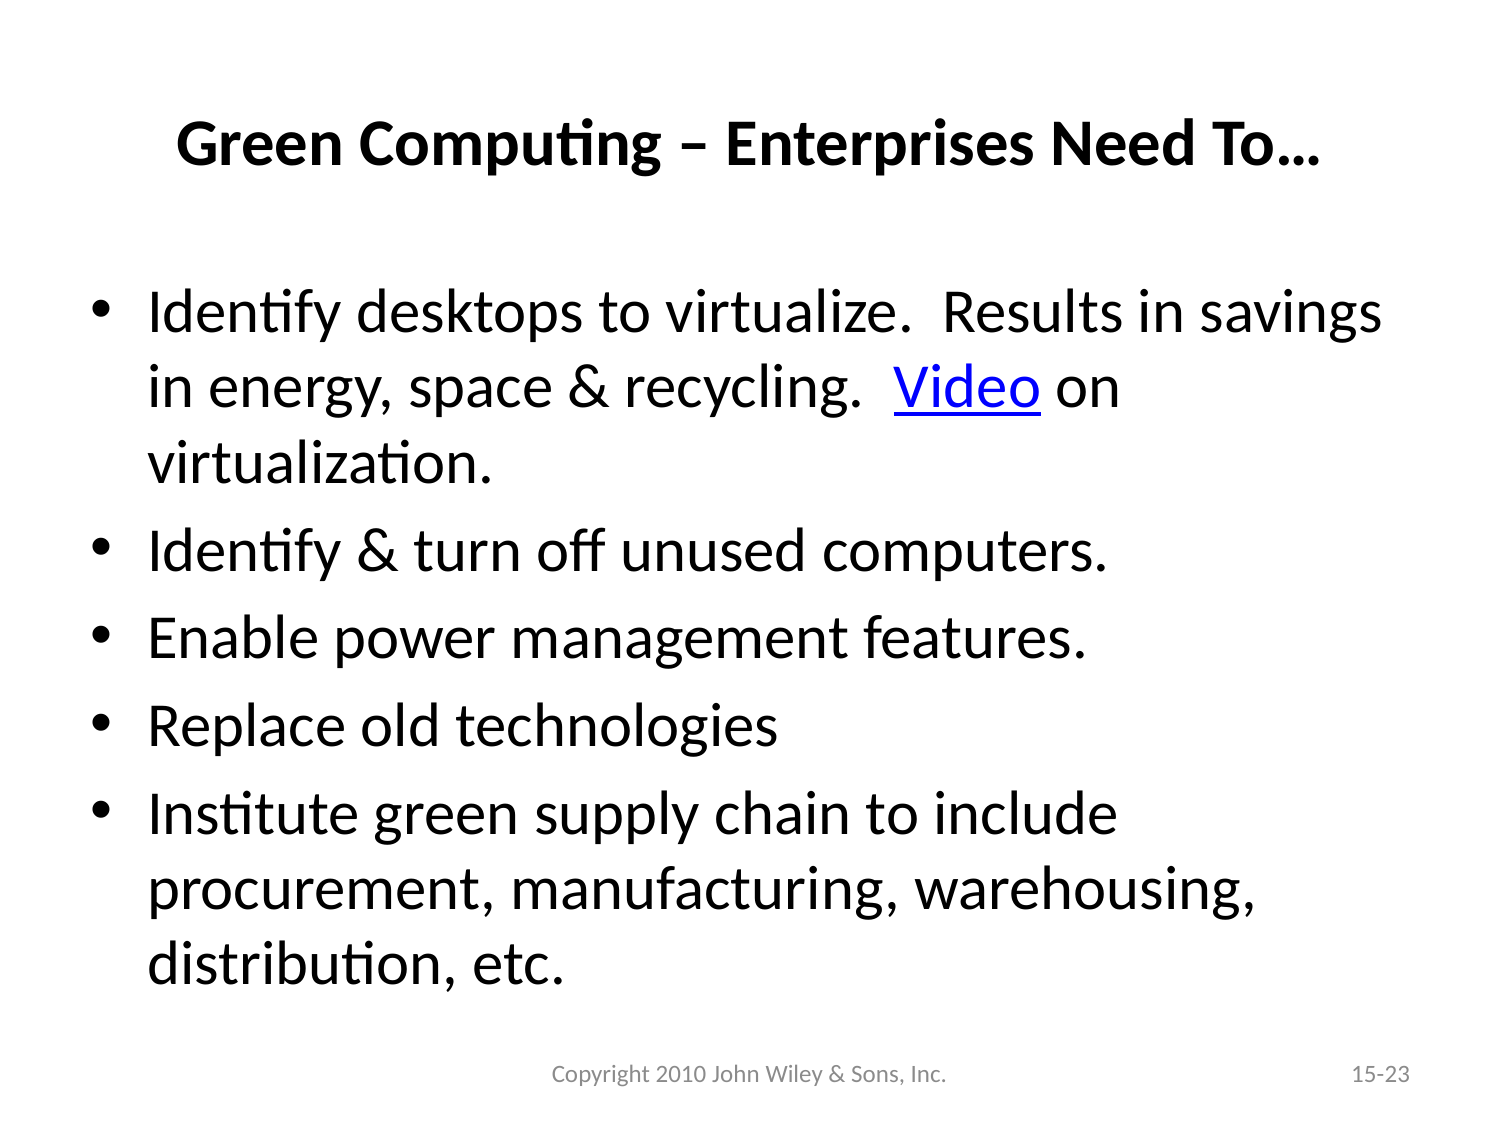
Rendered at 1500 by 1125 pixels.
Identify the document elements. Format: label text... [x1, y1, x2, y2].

slide_number 15-23 [1074, 1042, 1425, 1103]
title Green Computing – Enterprises Need To… [75, 45, 1425, 233]
footer Copyright 2010 John Wiley & Sons, Inc. [512, 1042, 988, 1103]
list Identify desktops to virtualize. Results in savings in energy, space & recycling. Video on virtualization. Identify & turn off unused computers. Enable power management features. Replace old technologies Institute green supply chain to include procurement, manufacturing, warehousing, distribution, etc. [75, 262, 1425, 1005]
